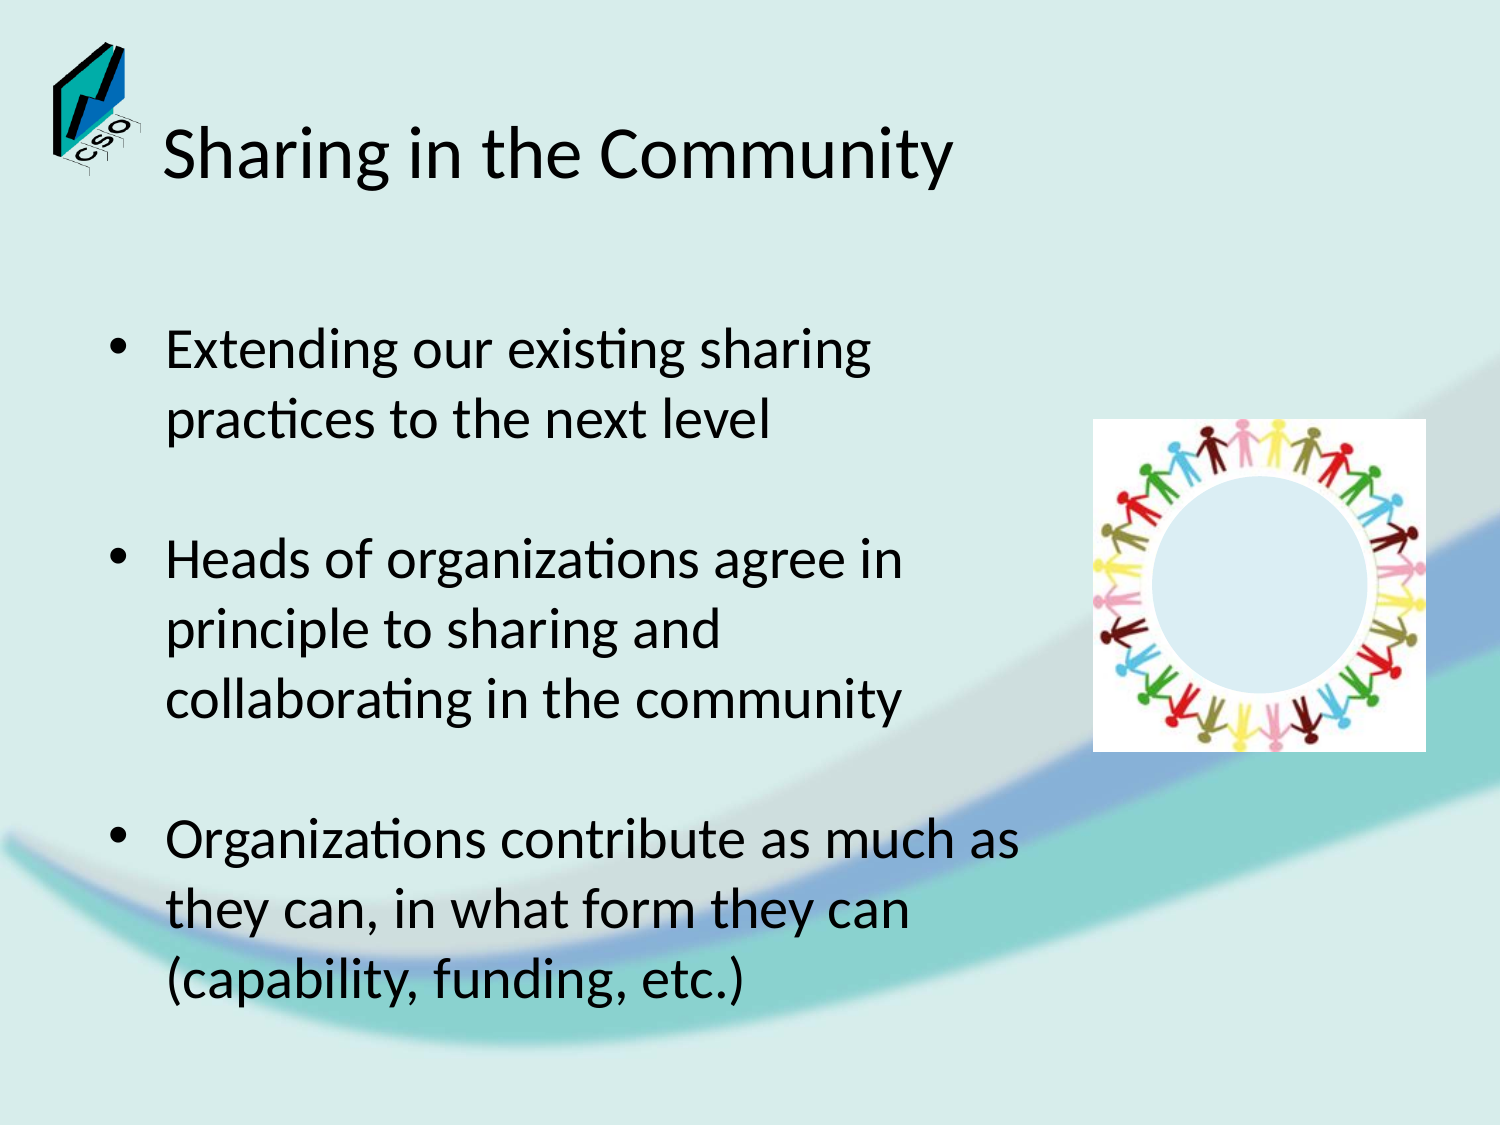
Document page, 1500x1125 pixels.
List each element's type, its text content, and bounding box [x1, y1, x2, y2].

text_box Extending our existing sharing practices to the next level Heads of organizations agree in principle to sharing and collaborating in the community Organizations contribute as much as they can, in what form they can (capability, funding, etc.) [94, 302, 1037, 1125]
picture [0, 0, 1500, 1125]
title Sharing in the Community [147, 78, 1471, 219]
